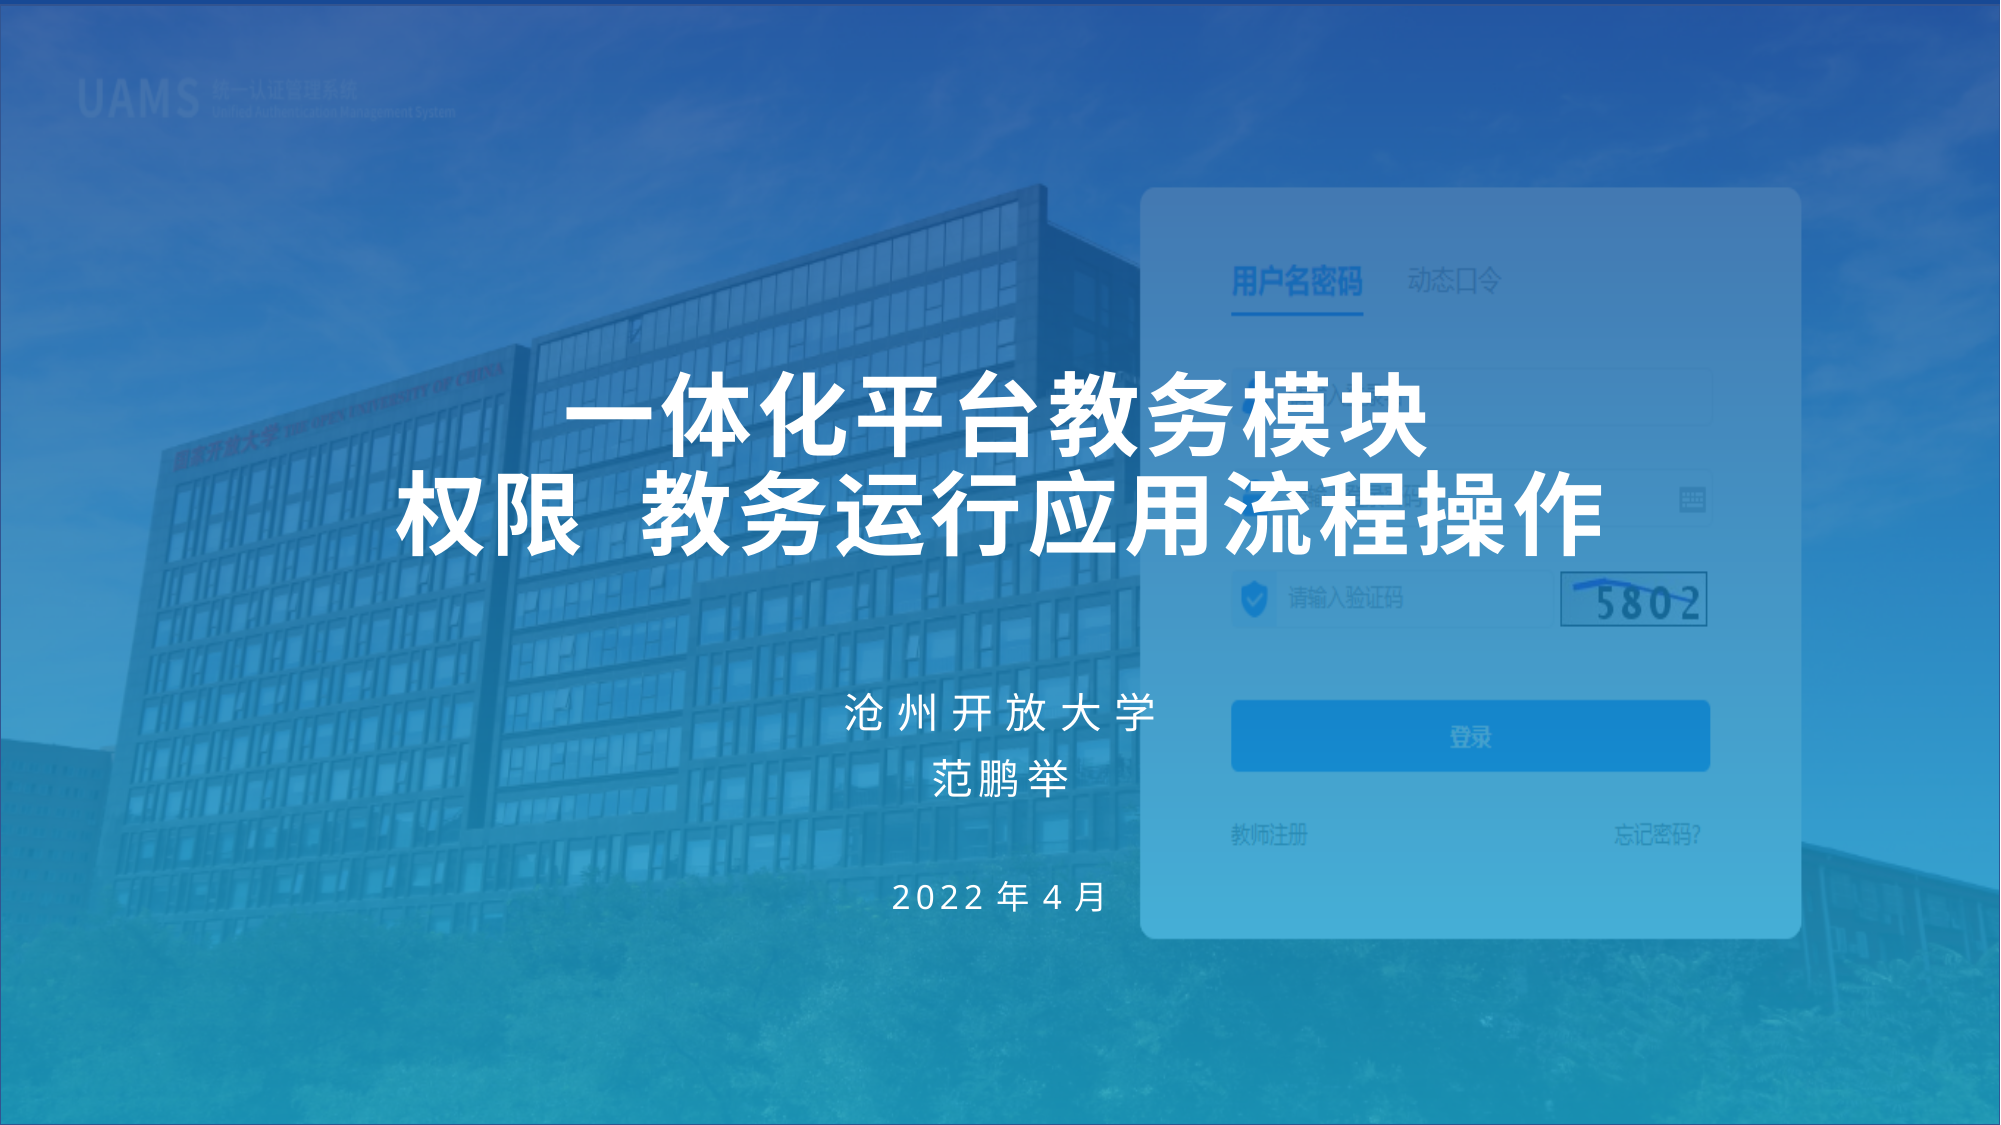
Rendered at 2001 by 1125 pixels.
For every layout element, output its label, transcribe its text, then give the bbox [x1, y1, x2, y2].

title 一体化平台教务模块 权限 教务运行应用流程操作 [249, 184, 1750, 576]
text_box [0, 4, 2000, 1125]
subtitle 沧州开放大学 范鹏举 2022年4月 [249, 685, 1750, 957]
